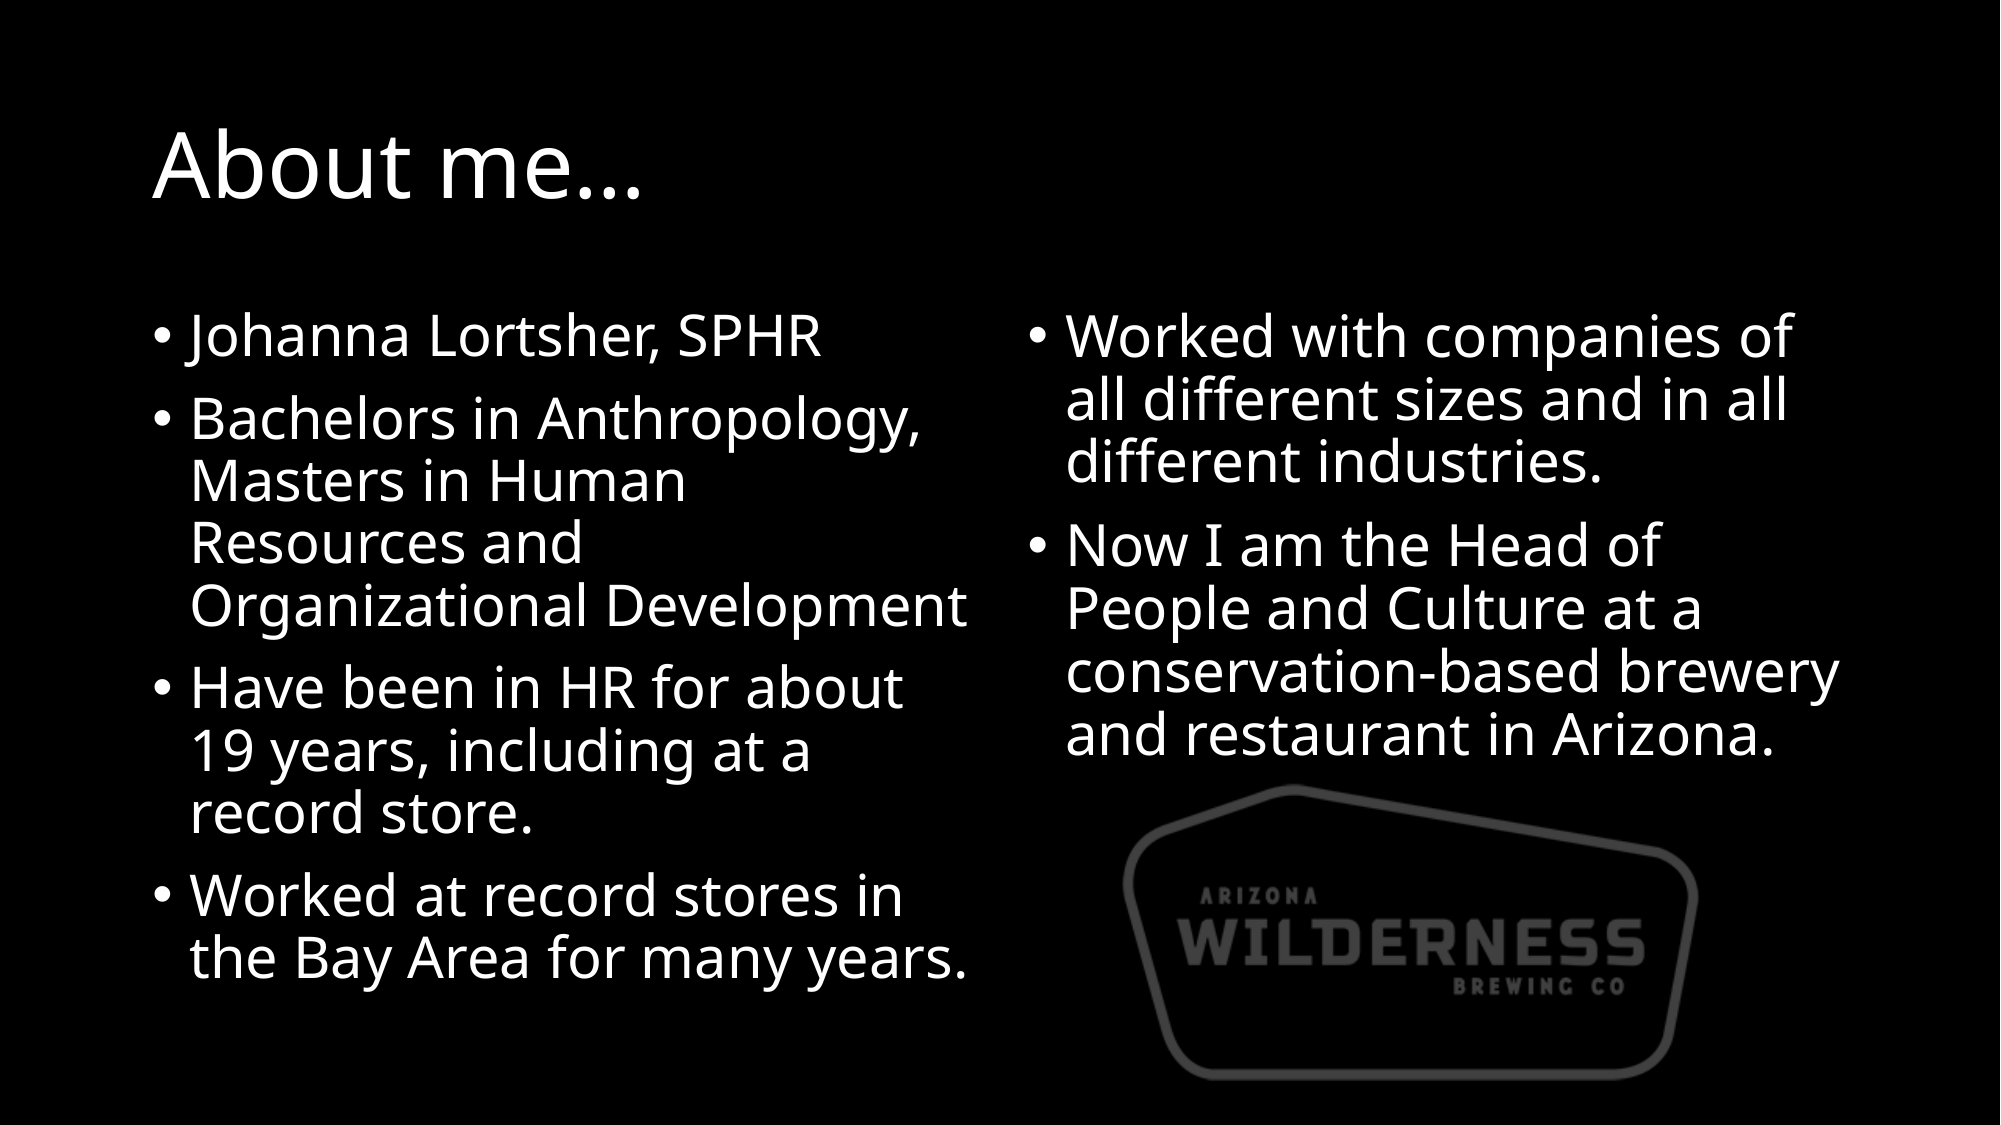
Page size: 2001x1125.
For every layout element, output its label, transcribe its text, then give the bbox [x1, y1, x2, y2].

picture [1097, 760, 1723, 1105]
list Worked with companies of all different sizes and in all different industries. Now I am the Head of People and Culture at a conservation-based brewery and restaurant in Arizona. [1012, 299, 1863, 1014]
list Johanna Lortsher, SPHR Bachelors in Anthropology, Masters in Human Resources and Organizational Development Have been in HR for about 19 years, including at a record store. Worked at record stores in the Bay Area for many years. [137, 299, 988, 1014]
title About me… [137, 59, 1863, 278]
